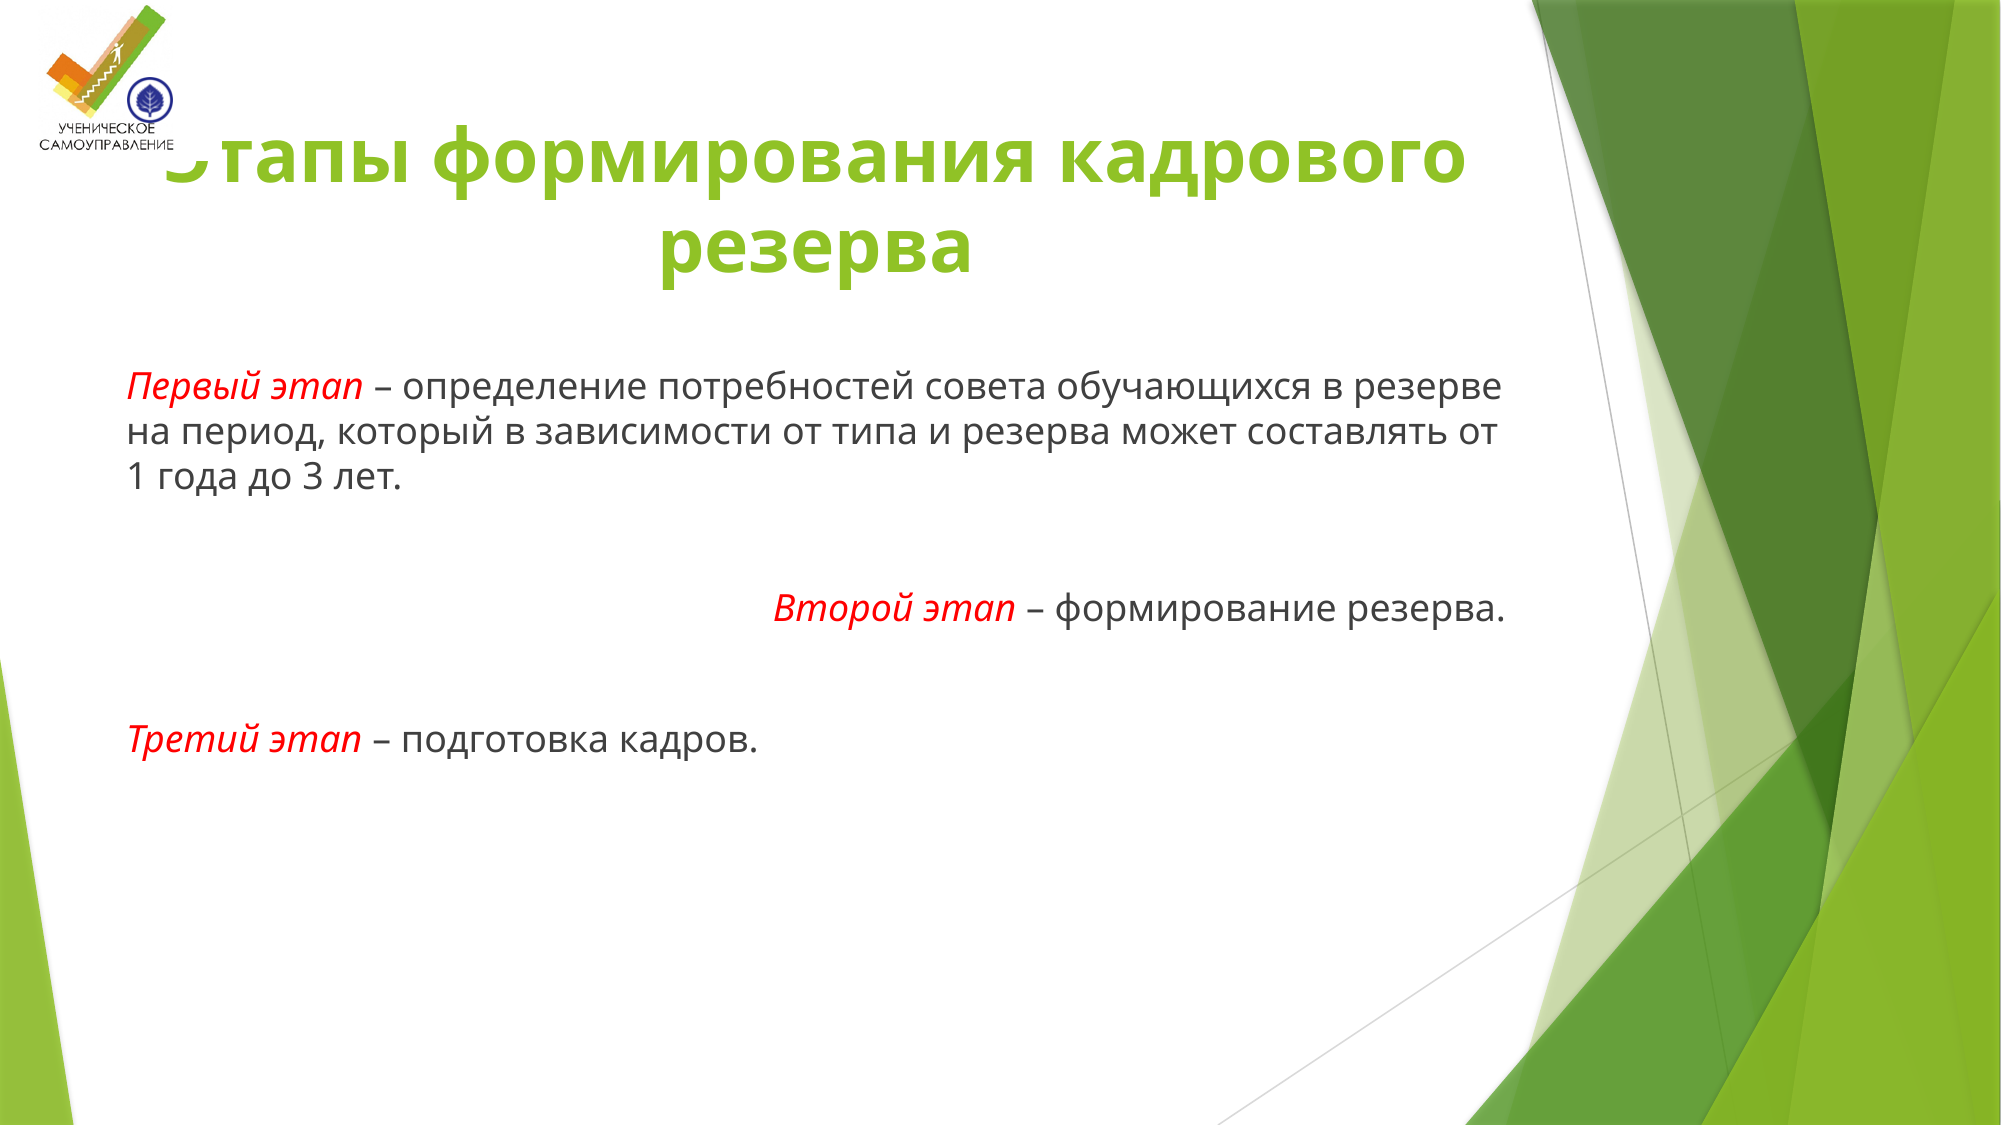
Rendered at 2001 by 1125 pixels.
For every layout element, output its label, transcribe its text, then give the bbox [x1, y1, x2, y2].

picture [0, 0, 222, 162]
title Этапы формирования кадрового резерва [111, 99, 1522, 317]
list Первый этап – определение потребностей совета обучающихся в резерве на период, который в зависимости от типа и резерва может составлять от 1 года до 3 лет. Второй этап – формирование резерва. Третий этап – подготовка кадров. [111, 354, 1522, 992]
